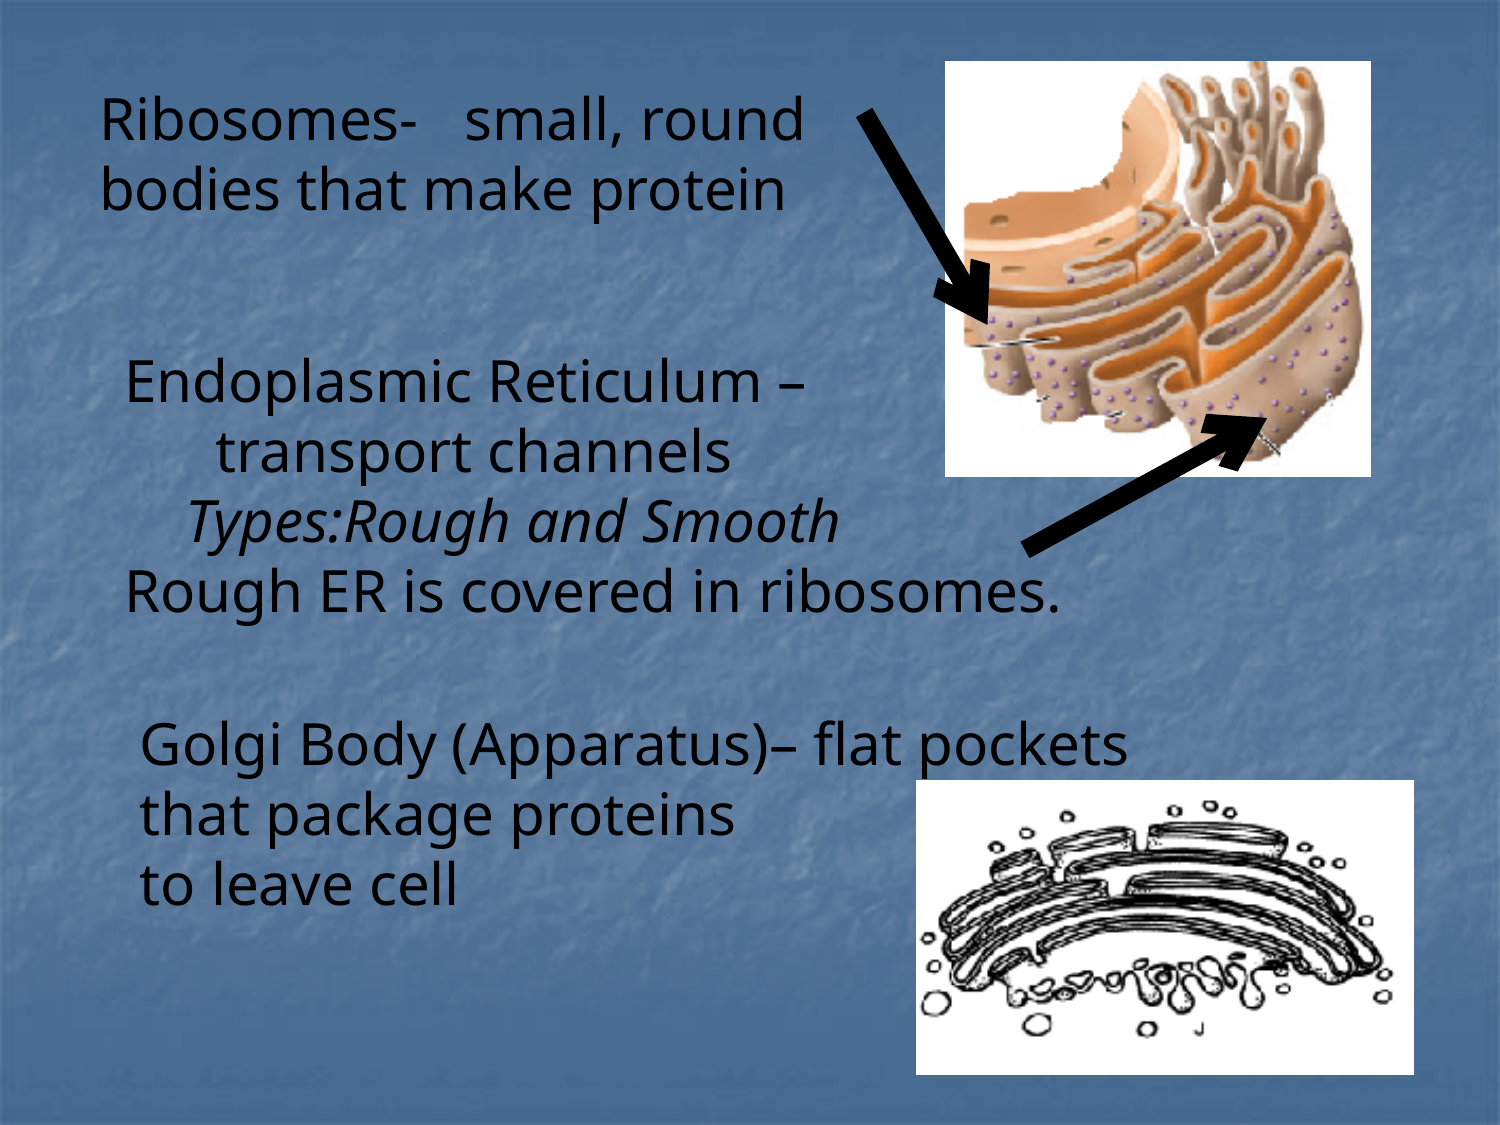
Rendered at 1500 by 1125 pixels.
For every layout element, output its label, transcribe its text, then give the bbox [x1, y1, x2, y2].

text_box Ribosomes- small, round bodies that make protein [84, 74, 837, 230]
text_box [1024, 417, 1268, 551]
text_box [863, 112, 988, 326]
picture [915, 779, 1414, 1075]
picture [945, 60, 1371, 478]
text_box Golgi Body (Apparatus)– flat pockets that package proteins to leave cell [124, 699, 1160, 925]
text_box Endoplasmic Reticulum – transport channels Types:Rough and Smooth Rough ER is covered in ribosomes. [109, 336, 1123, 632]
